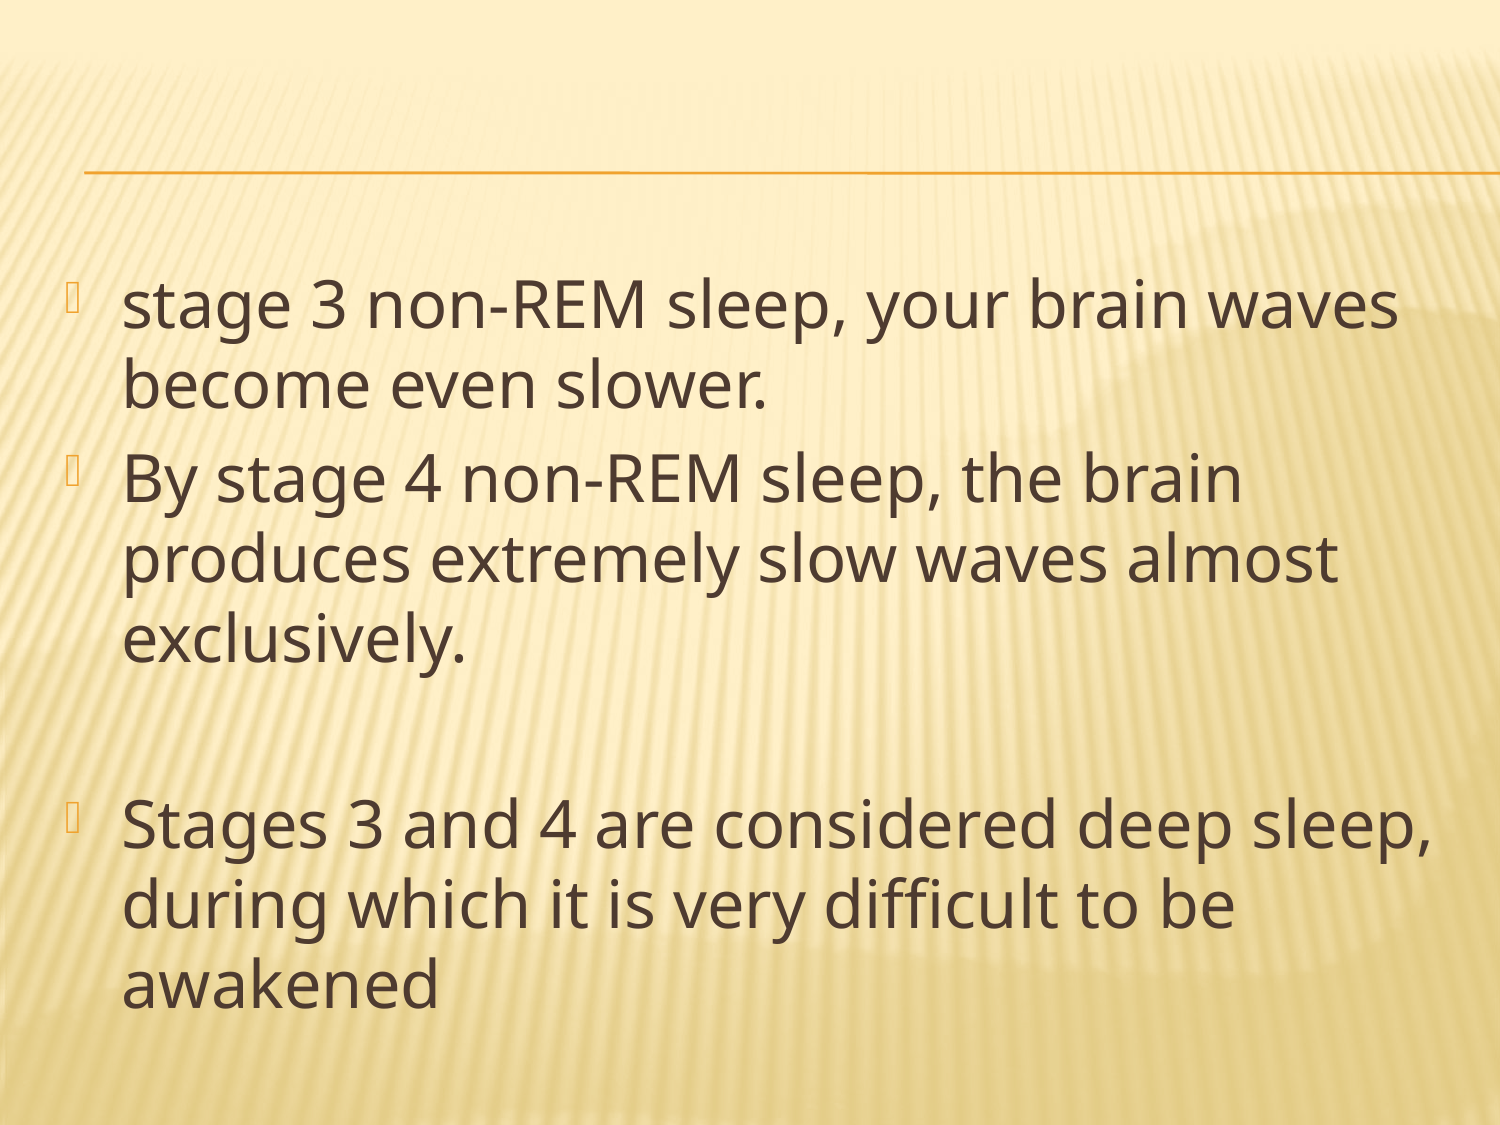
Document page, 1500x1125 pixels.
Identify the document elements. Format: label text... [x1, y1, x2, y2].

list stage 3 non-REM sleep, your brain waves become even slower. By stage 4 non-REM sleep, the brain produces extremely slow waves almost exclusively. Stages 3 and 4 are considered deep sleep, during which it is very difficult to be awakened [50, 254, 1475, 998]
